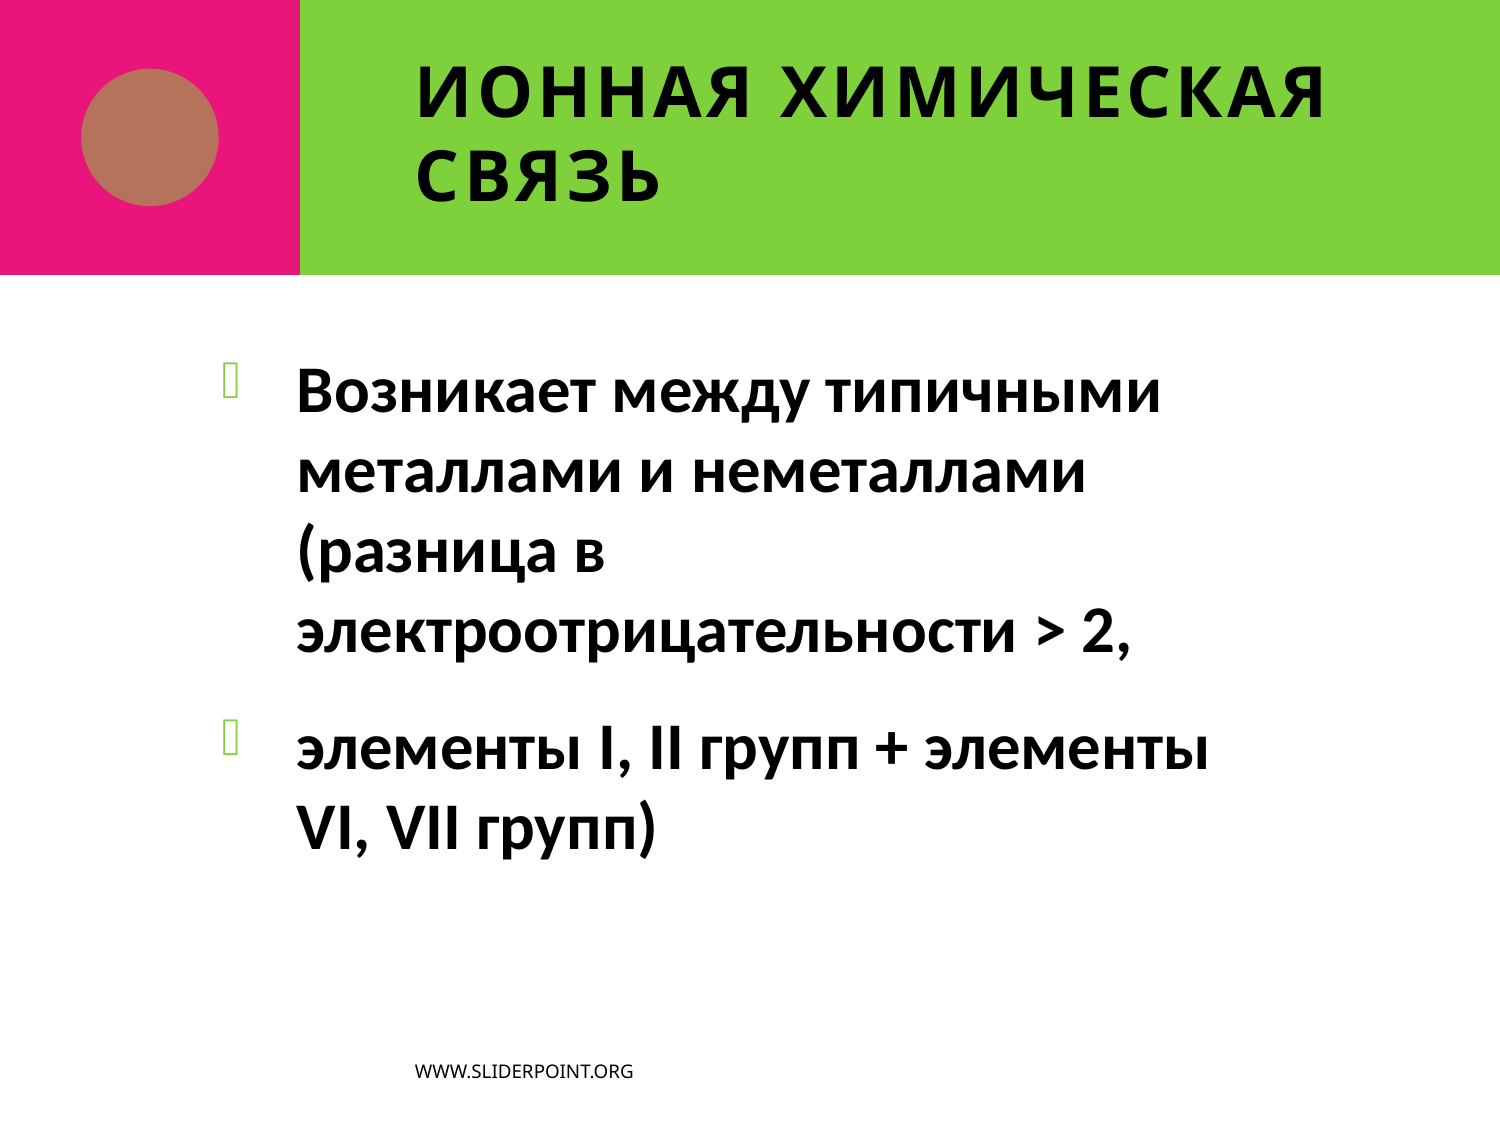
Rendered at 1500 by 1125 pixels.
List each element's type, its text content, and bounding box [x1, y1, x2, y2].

footer www.sliderpoint.org [399, 1042, 875, 1103]
list Возникает между типичными металлами и неметаллами (разница в электроотрицательности ˃ 2, элементы I, II групп + элементы VI, VII групп) [206, 338, 1232, 968]
title Ионная химическая связь [399, 37, 1425, 225]
